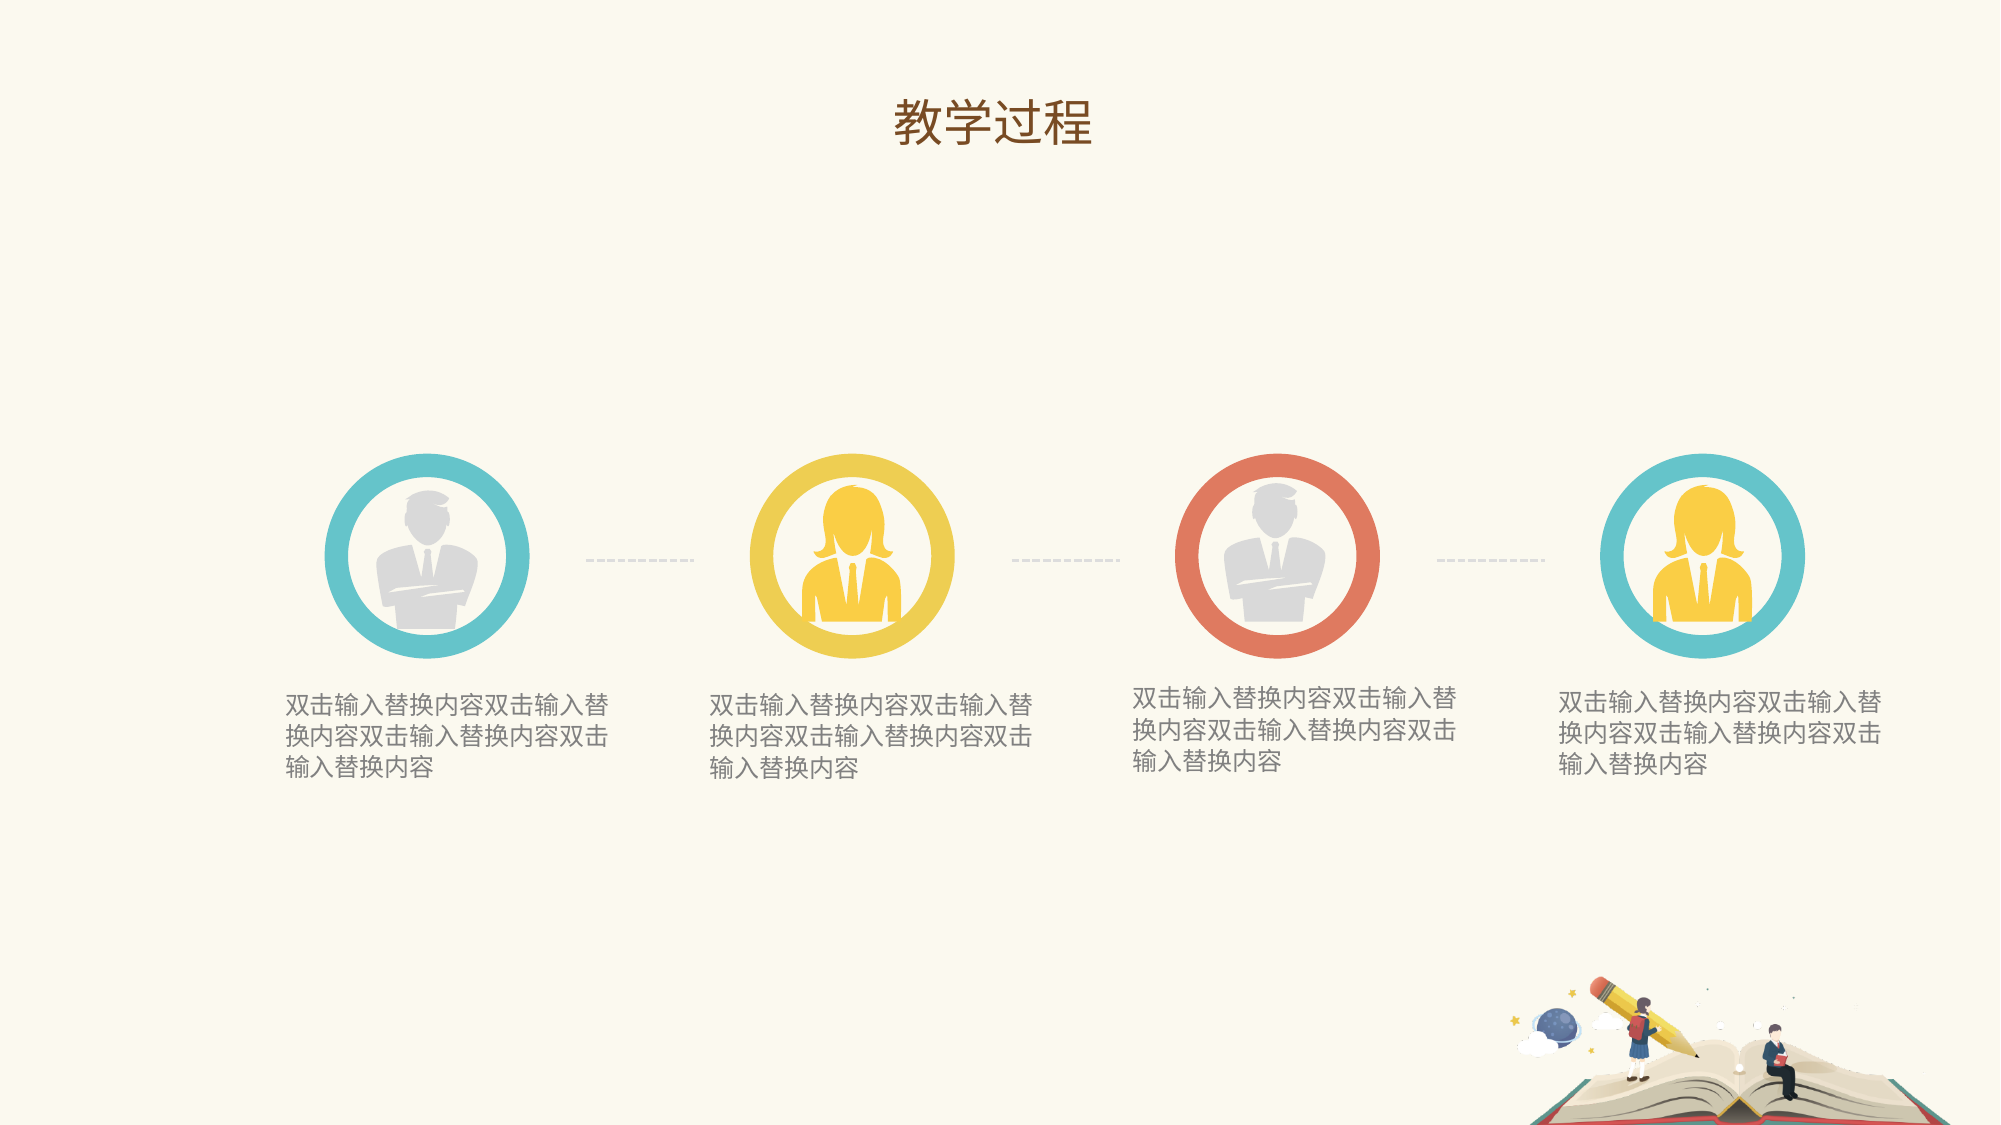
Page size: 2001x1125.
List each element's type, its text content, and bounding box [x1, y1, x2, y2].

text_box 双击输入替换内容双击输入替换内容双击输入替换内容双击输入替换内容 [694, 680, 1054, 790]
text_box 教学过程 [663, 84, 1324, 160]
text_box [324, 453, 1806, 659]
text_box 双击输入替换内容双击输入替换内容双击输入替换内容双击输入替换内容 [270, 680, 631, 789]
text_box 双击输入替换内容双击输入替换内容双击输入替换内容双击输入替换内容 [1543, 677, 1901, 787]
text_box 双击输入替换内容双击输入替换内容双击输入替换内容双击输入替换内容 [1117, 674, 1479, 783]
picture [1505, 947, 1992, 1125]
